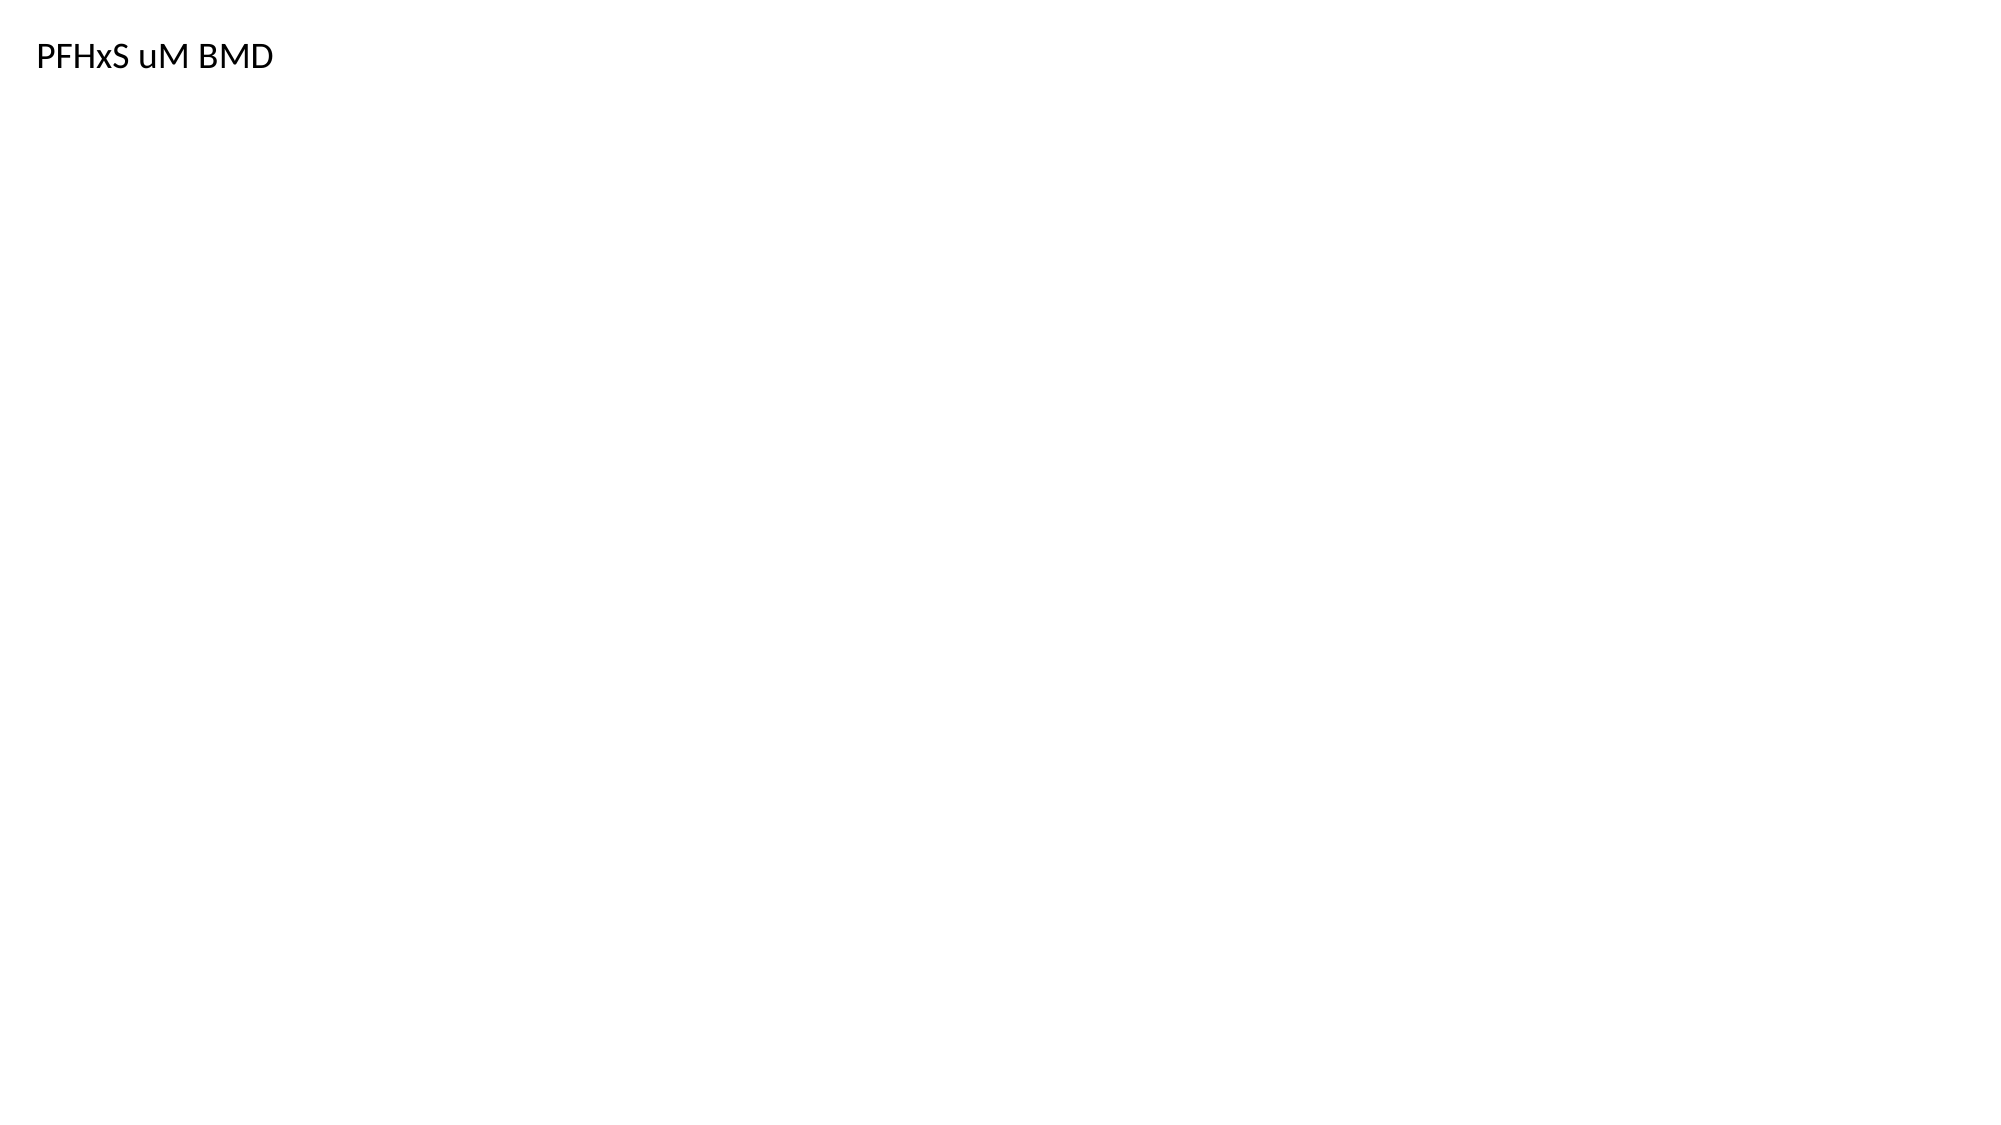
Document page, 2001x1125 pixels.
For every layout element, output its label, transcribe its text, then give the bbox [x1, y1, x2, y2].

text_box PFHxS uM BMD [21, 23, 1444, 83]
